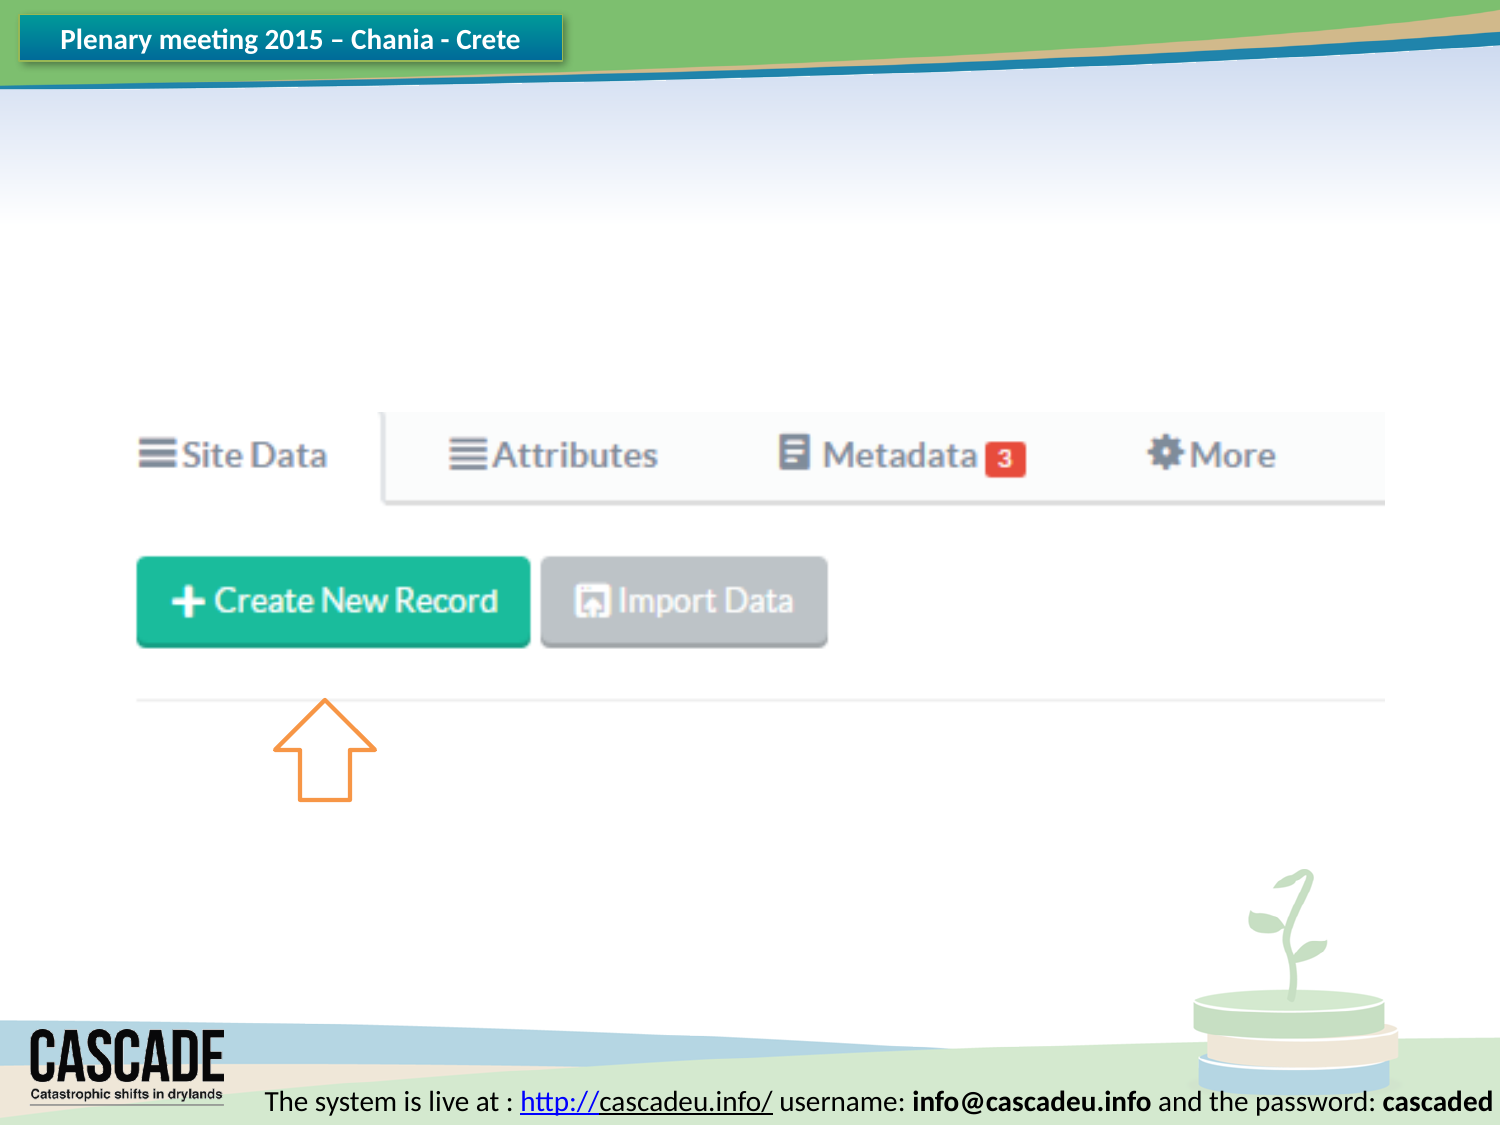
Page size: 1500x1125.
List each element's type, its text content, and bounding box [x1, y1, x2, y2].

text_box [273, 746, 377, 803]
picture [0, 0, 1500, 90]
picture [112, 412, 1385, 738]
text_box The system is live at : http://cascadeu.info/ username: info@cascadeu.info and the password: cascaded [249, 1074, 1500, 1125]
picture [29, 1029, 224, 1106]
